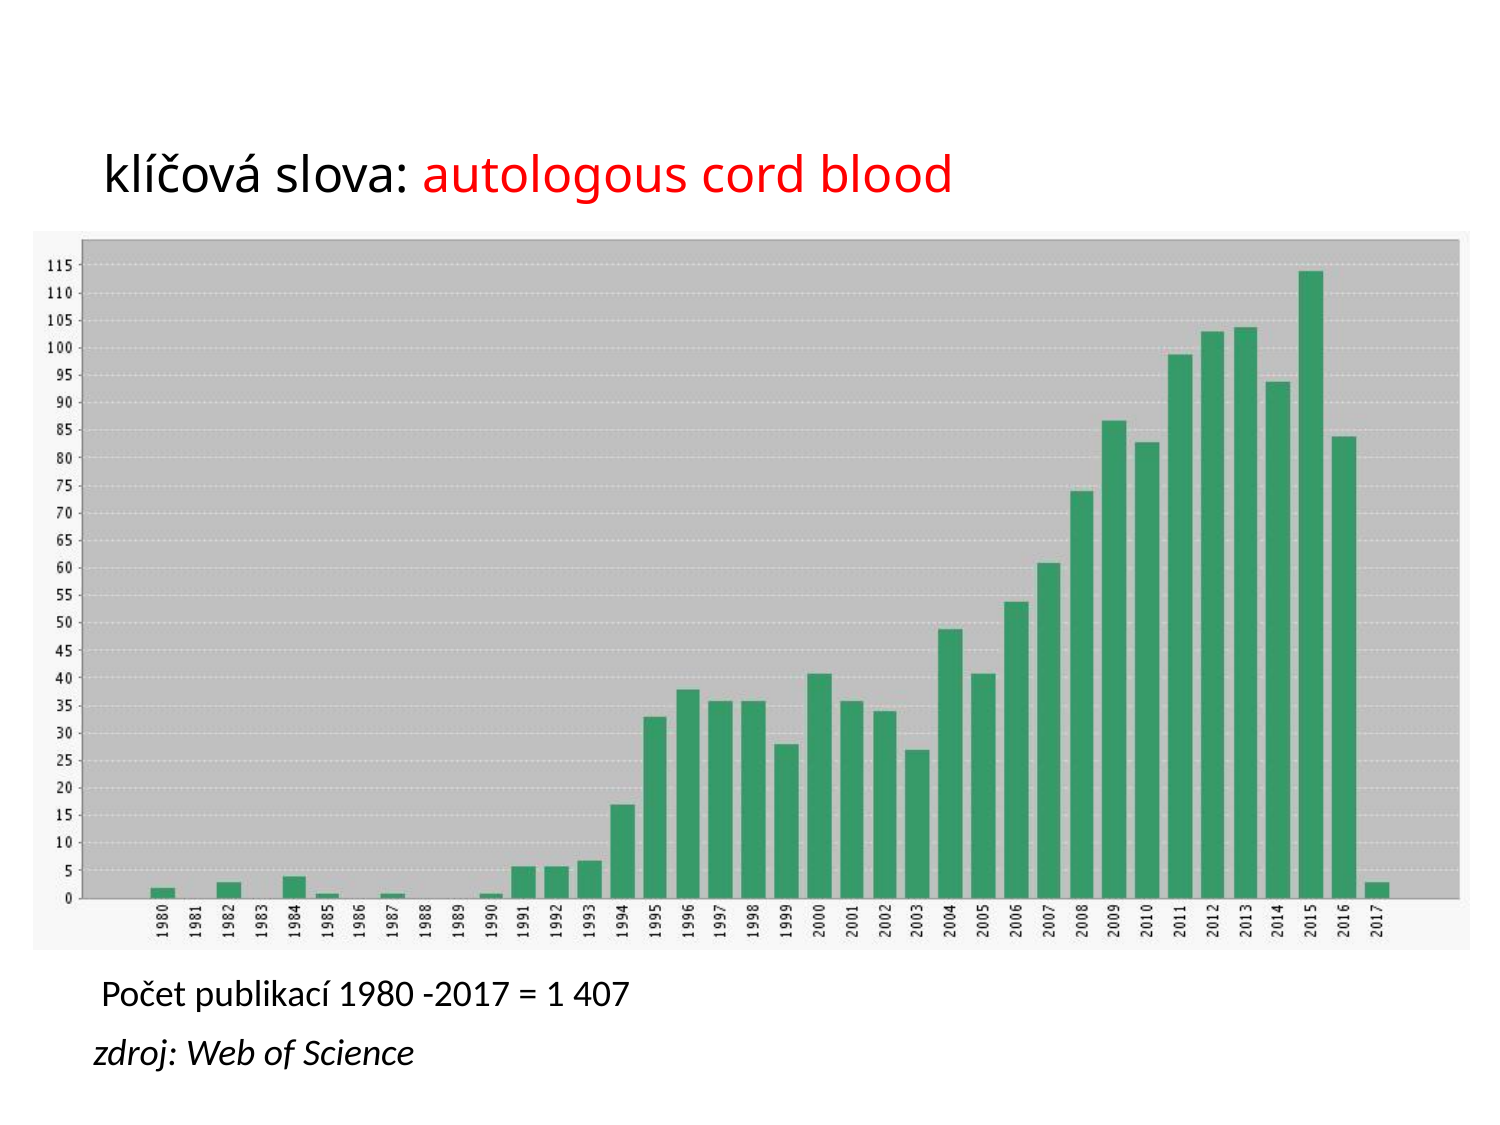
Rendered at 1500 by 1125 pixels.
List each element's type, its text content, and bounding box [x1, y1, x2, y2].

text_box zdroj: Web of Science [78, 1020, 430, 1081]
text_box klíčová slova: autologous cord blood [88, 78, 1439, 230]
picture [33, 231, 1471, 951]
text_box Počet publikací 1980 -2017 = 1 407 [86, 961, 646, 1021]
